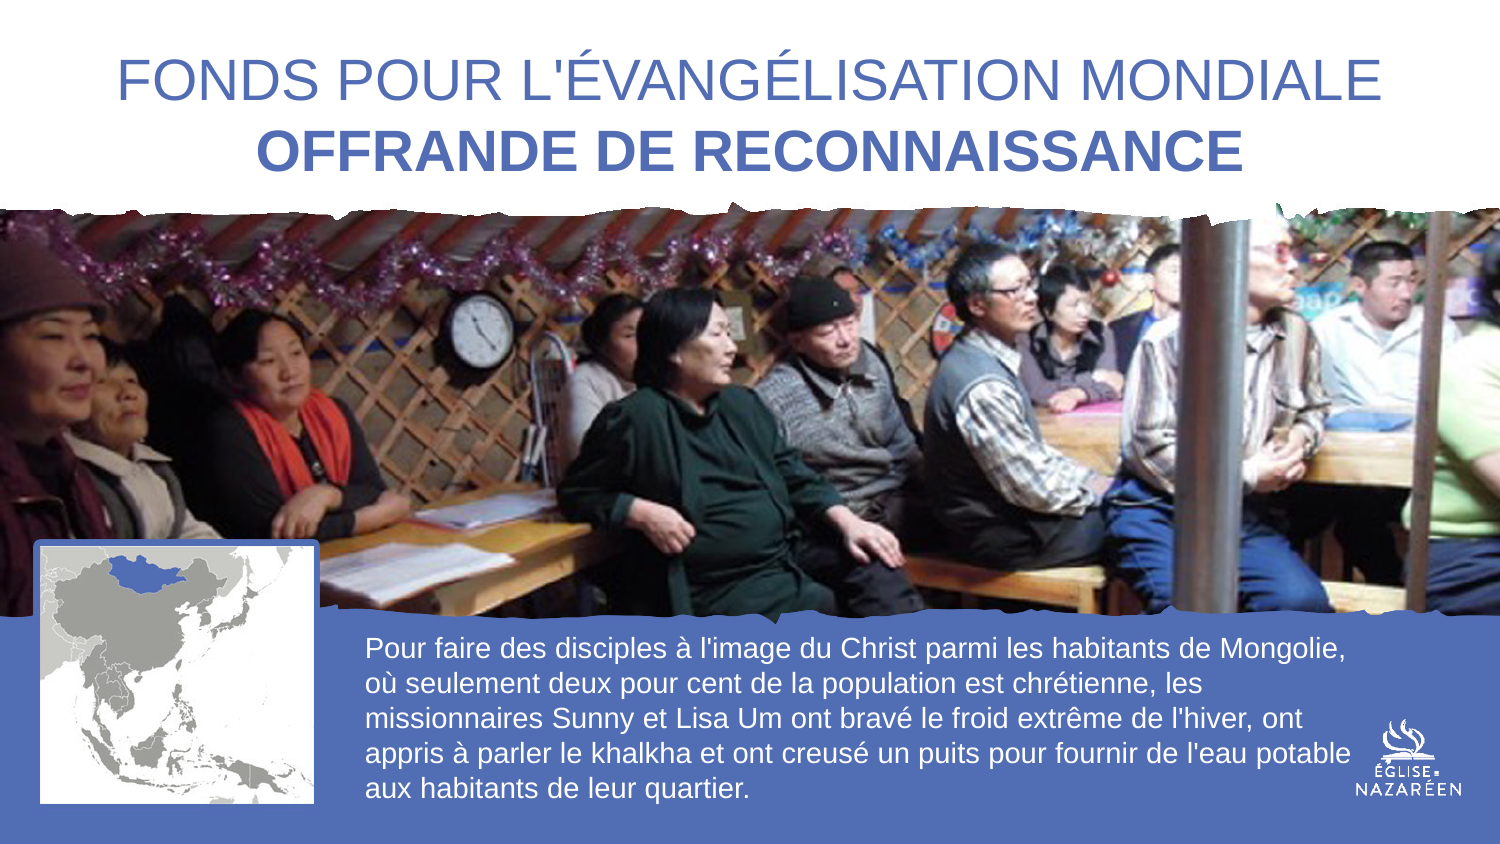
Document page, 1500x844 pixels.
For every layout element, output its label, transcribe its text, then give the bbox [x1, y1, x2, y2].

text_box Fonds pour l'évangélisation mondiale Offrande de reconnaissance [12, 34, 1488, 191]
text_box Pour faire des disciples à l'image du Christ parmi les habitants de Mongolie, où seulement deux pour cent de la population est chrétienne, les missionnaires Sunny et Lisa Um ont bravé le froid extrême de l'hiver, ont appris à parler le khalkha et ont creusé un puits pour fournir de l'eau potable aux habitants de leur quartier. [350, 621, 1375, 812]
picture [0, 0, 1500, 844]
